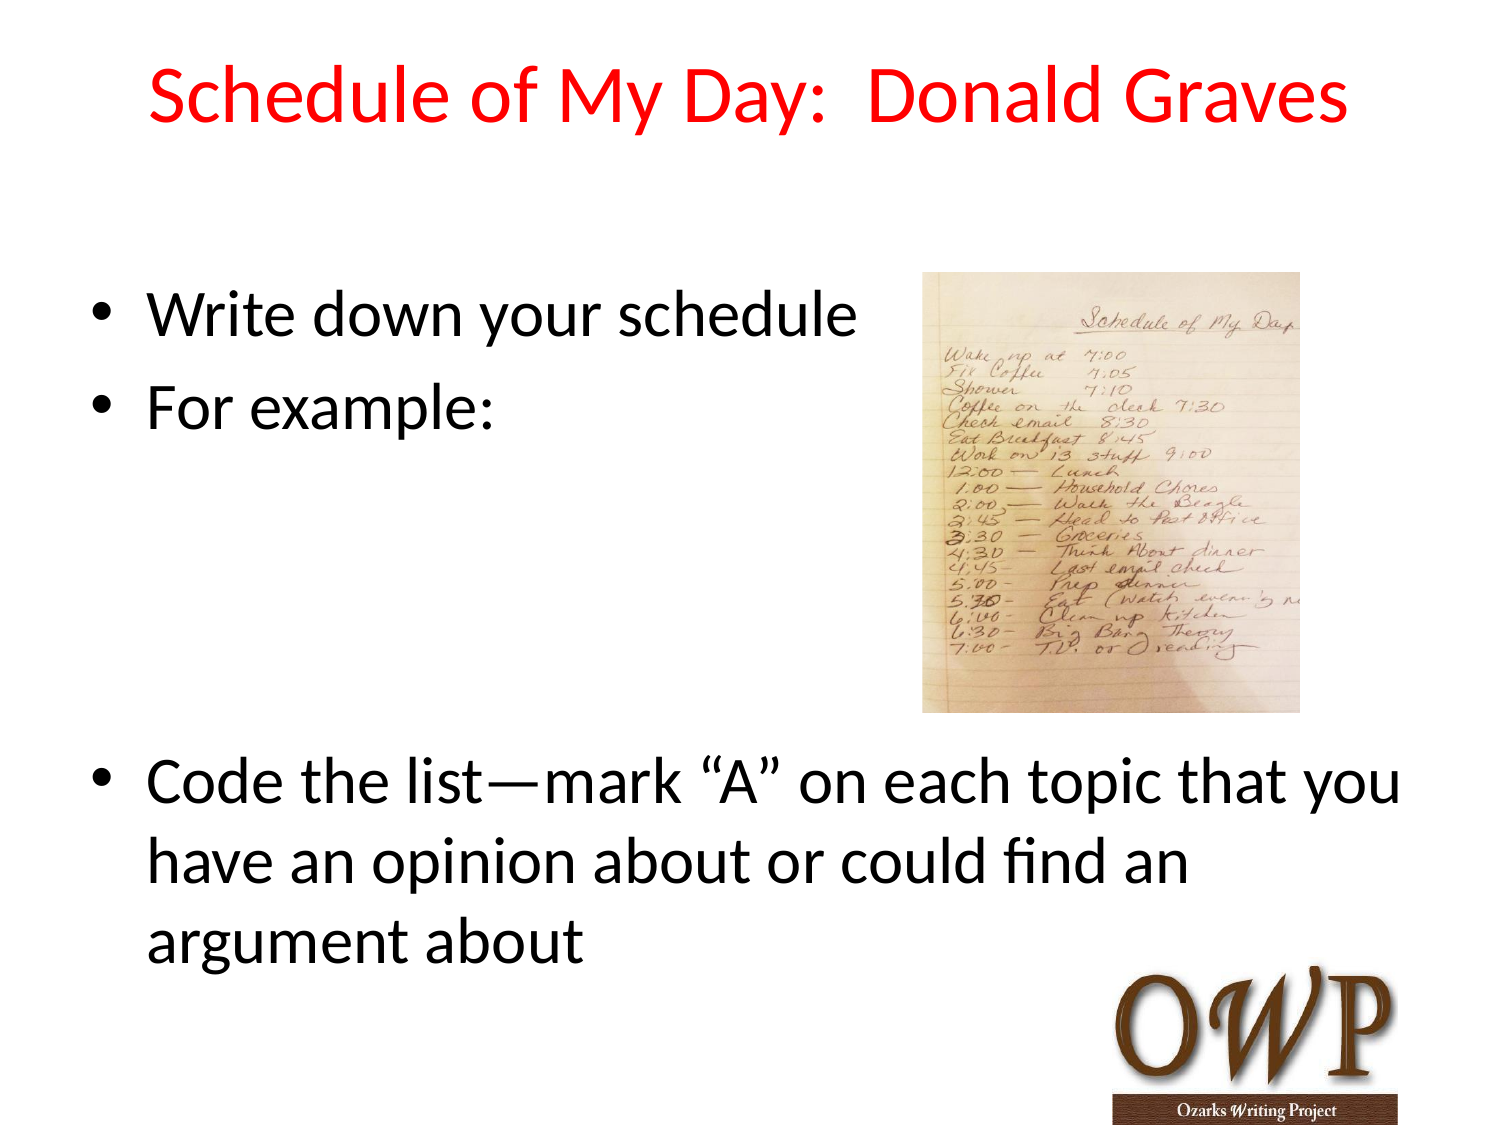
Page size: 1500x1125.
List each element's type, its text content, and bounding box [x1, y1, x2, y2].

title Schedule of My Day: Donald Graves [75, 45, 1425, 233]
picture [922, 272, 1303, 713]
list Write down your schedule For example: Code the list—mark “A” on each topic that you have an opinion about or could find an argument about [75, 262, 1425, 1005]
picture [1112, 957, 1399, 1125]
